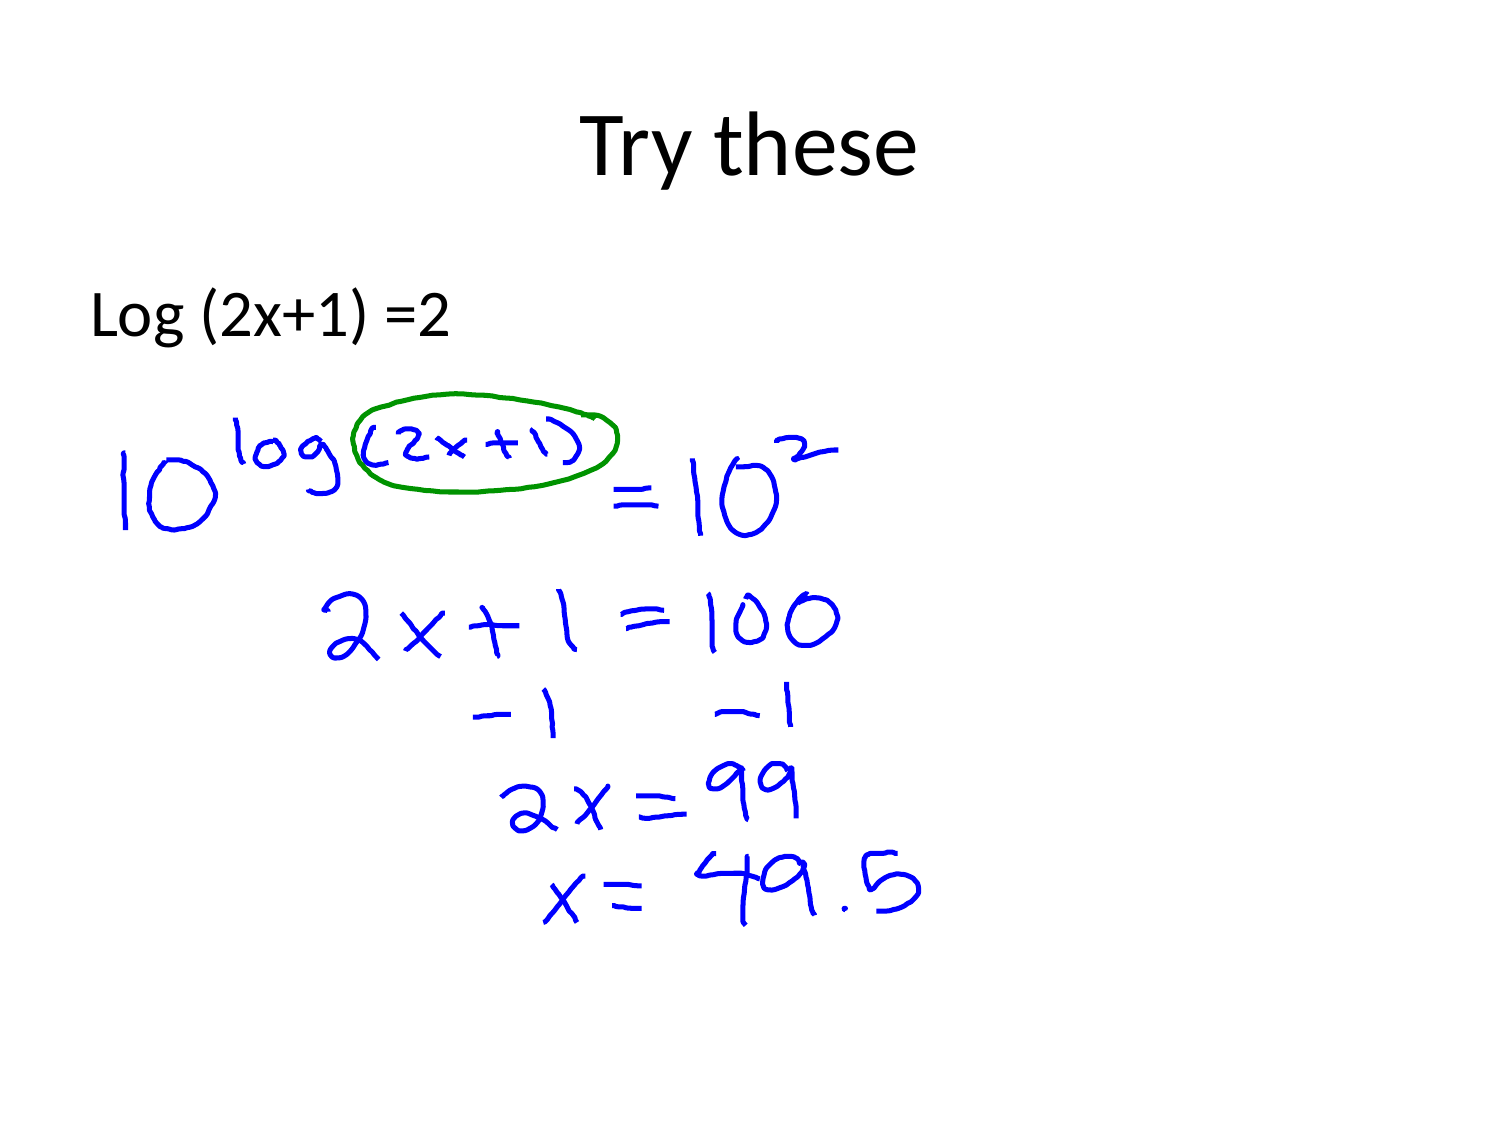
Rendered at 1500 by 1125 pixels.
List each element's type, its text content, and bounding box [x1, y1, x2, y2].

text_box [721, 457, 778, 537]
text_box [299, 436, 339, 495]
text_box [147, 459, 217, 531]
list Log (2x+1) =2 [75, 262, 1425, 1005]
text_box [775, 436, 839, 461]
text_box [122, 452, 127, 531]
text_box [691, 458, 702, 536]
text_box [351, 392, 619, 493]
text_box [613, 487, 652, 491]
text_box [254, 439, 285, 468]
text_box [323, 588, 919, 926]
text_box [234, 417, 245, 465]
title Try these [75, 45, 1425, 233]
